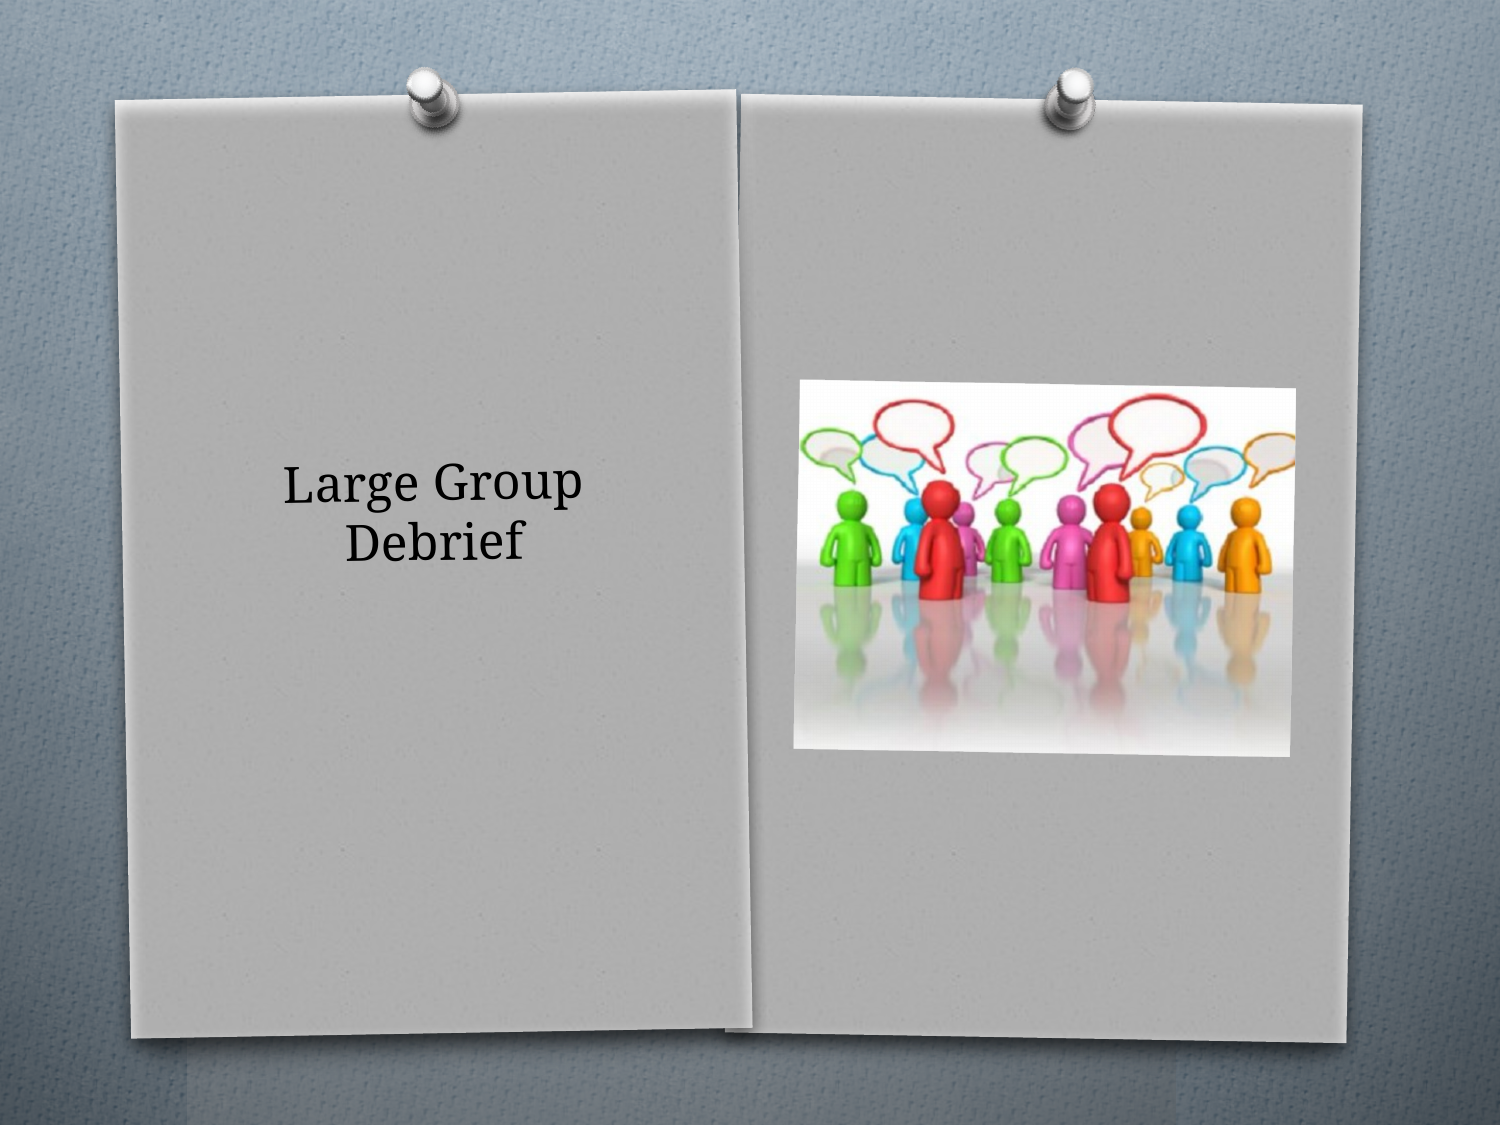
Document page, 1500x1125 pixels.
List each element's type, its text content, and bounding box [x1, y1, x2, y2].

picture [375, 33, 497, 157]
title Large Group Debrief [179, 326, 687, 583]
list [796, 383, 1293, 753]
picture [1111, 753, 1289, 757]
picture [1016, 41, 1138, 162]
